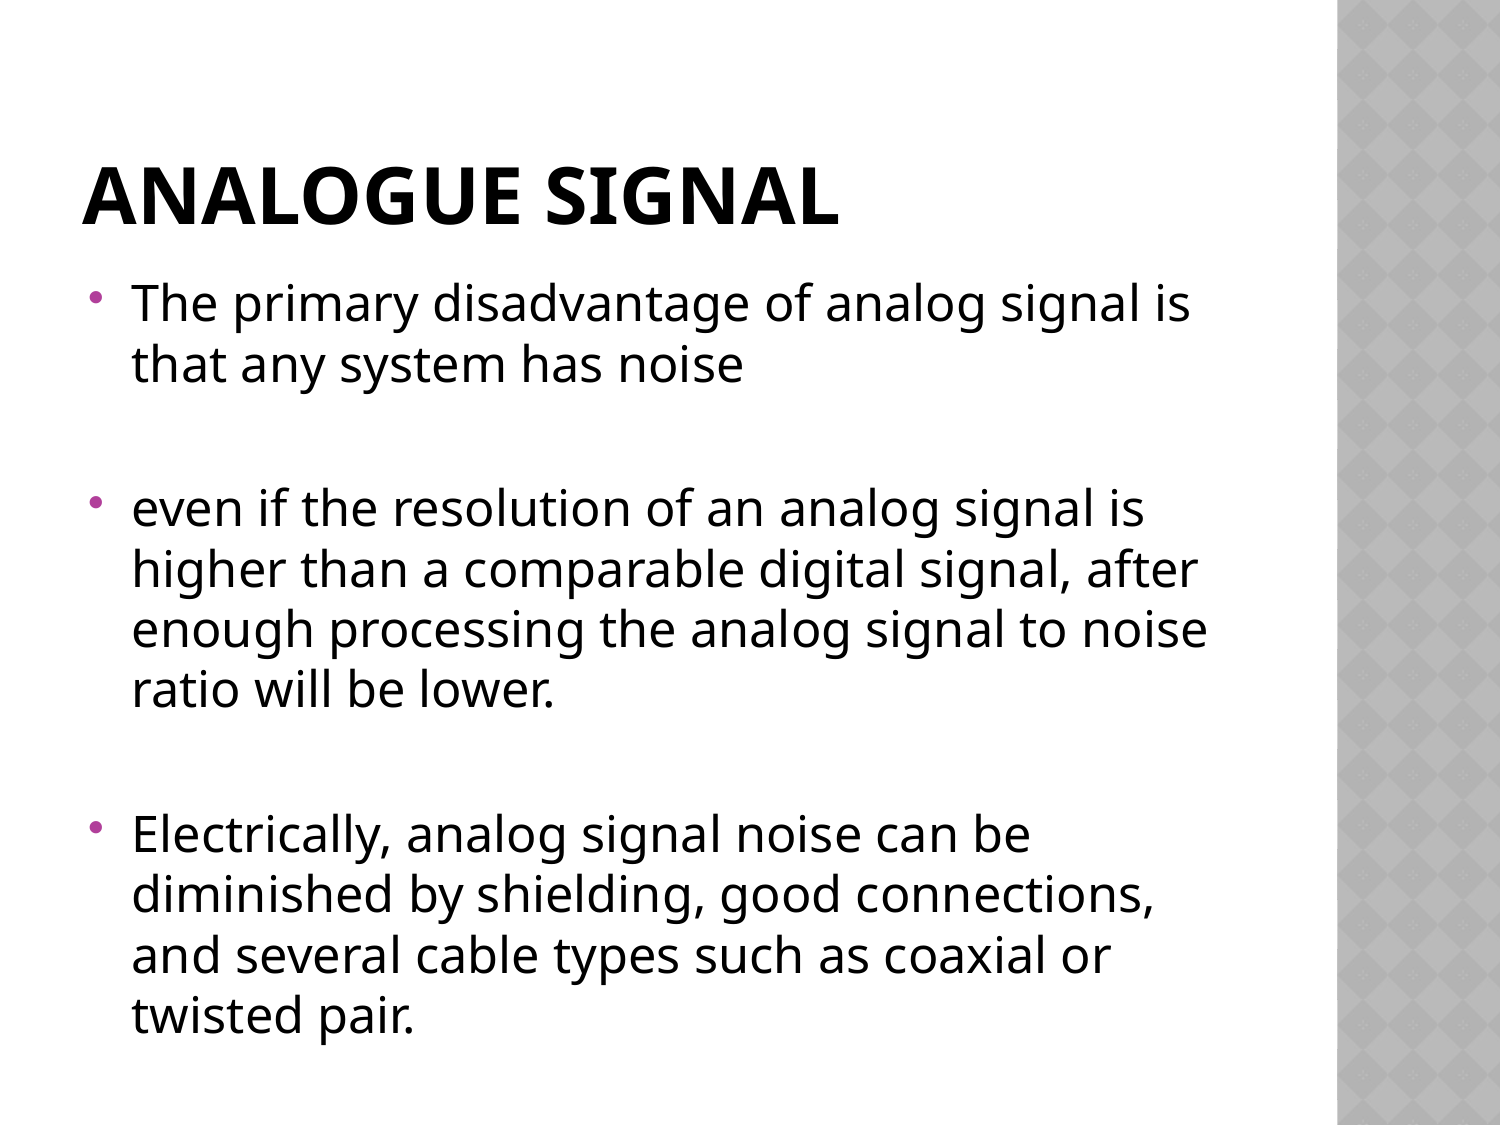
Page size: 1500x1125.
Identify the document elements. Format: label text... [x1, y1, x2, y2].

title Analogue signal [75, 52, 1263, 240]
list The primary disadvantage of analog signal is that any system has noise even if the resolution of an analog signal is higher than a comparable digital signal, after enough processing the analog signal to noise ratio will be lower. Electrically, analog signal noise can be diminished by shielding, good connections, and several cable types such as coaxial or twisted pair. [75, 264, 1263, 1059]
